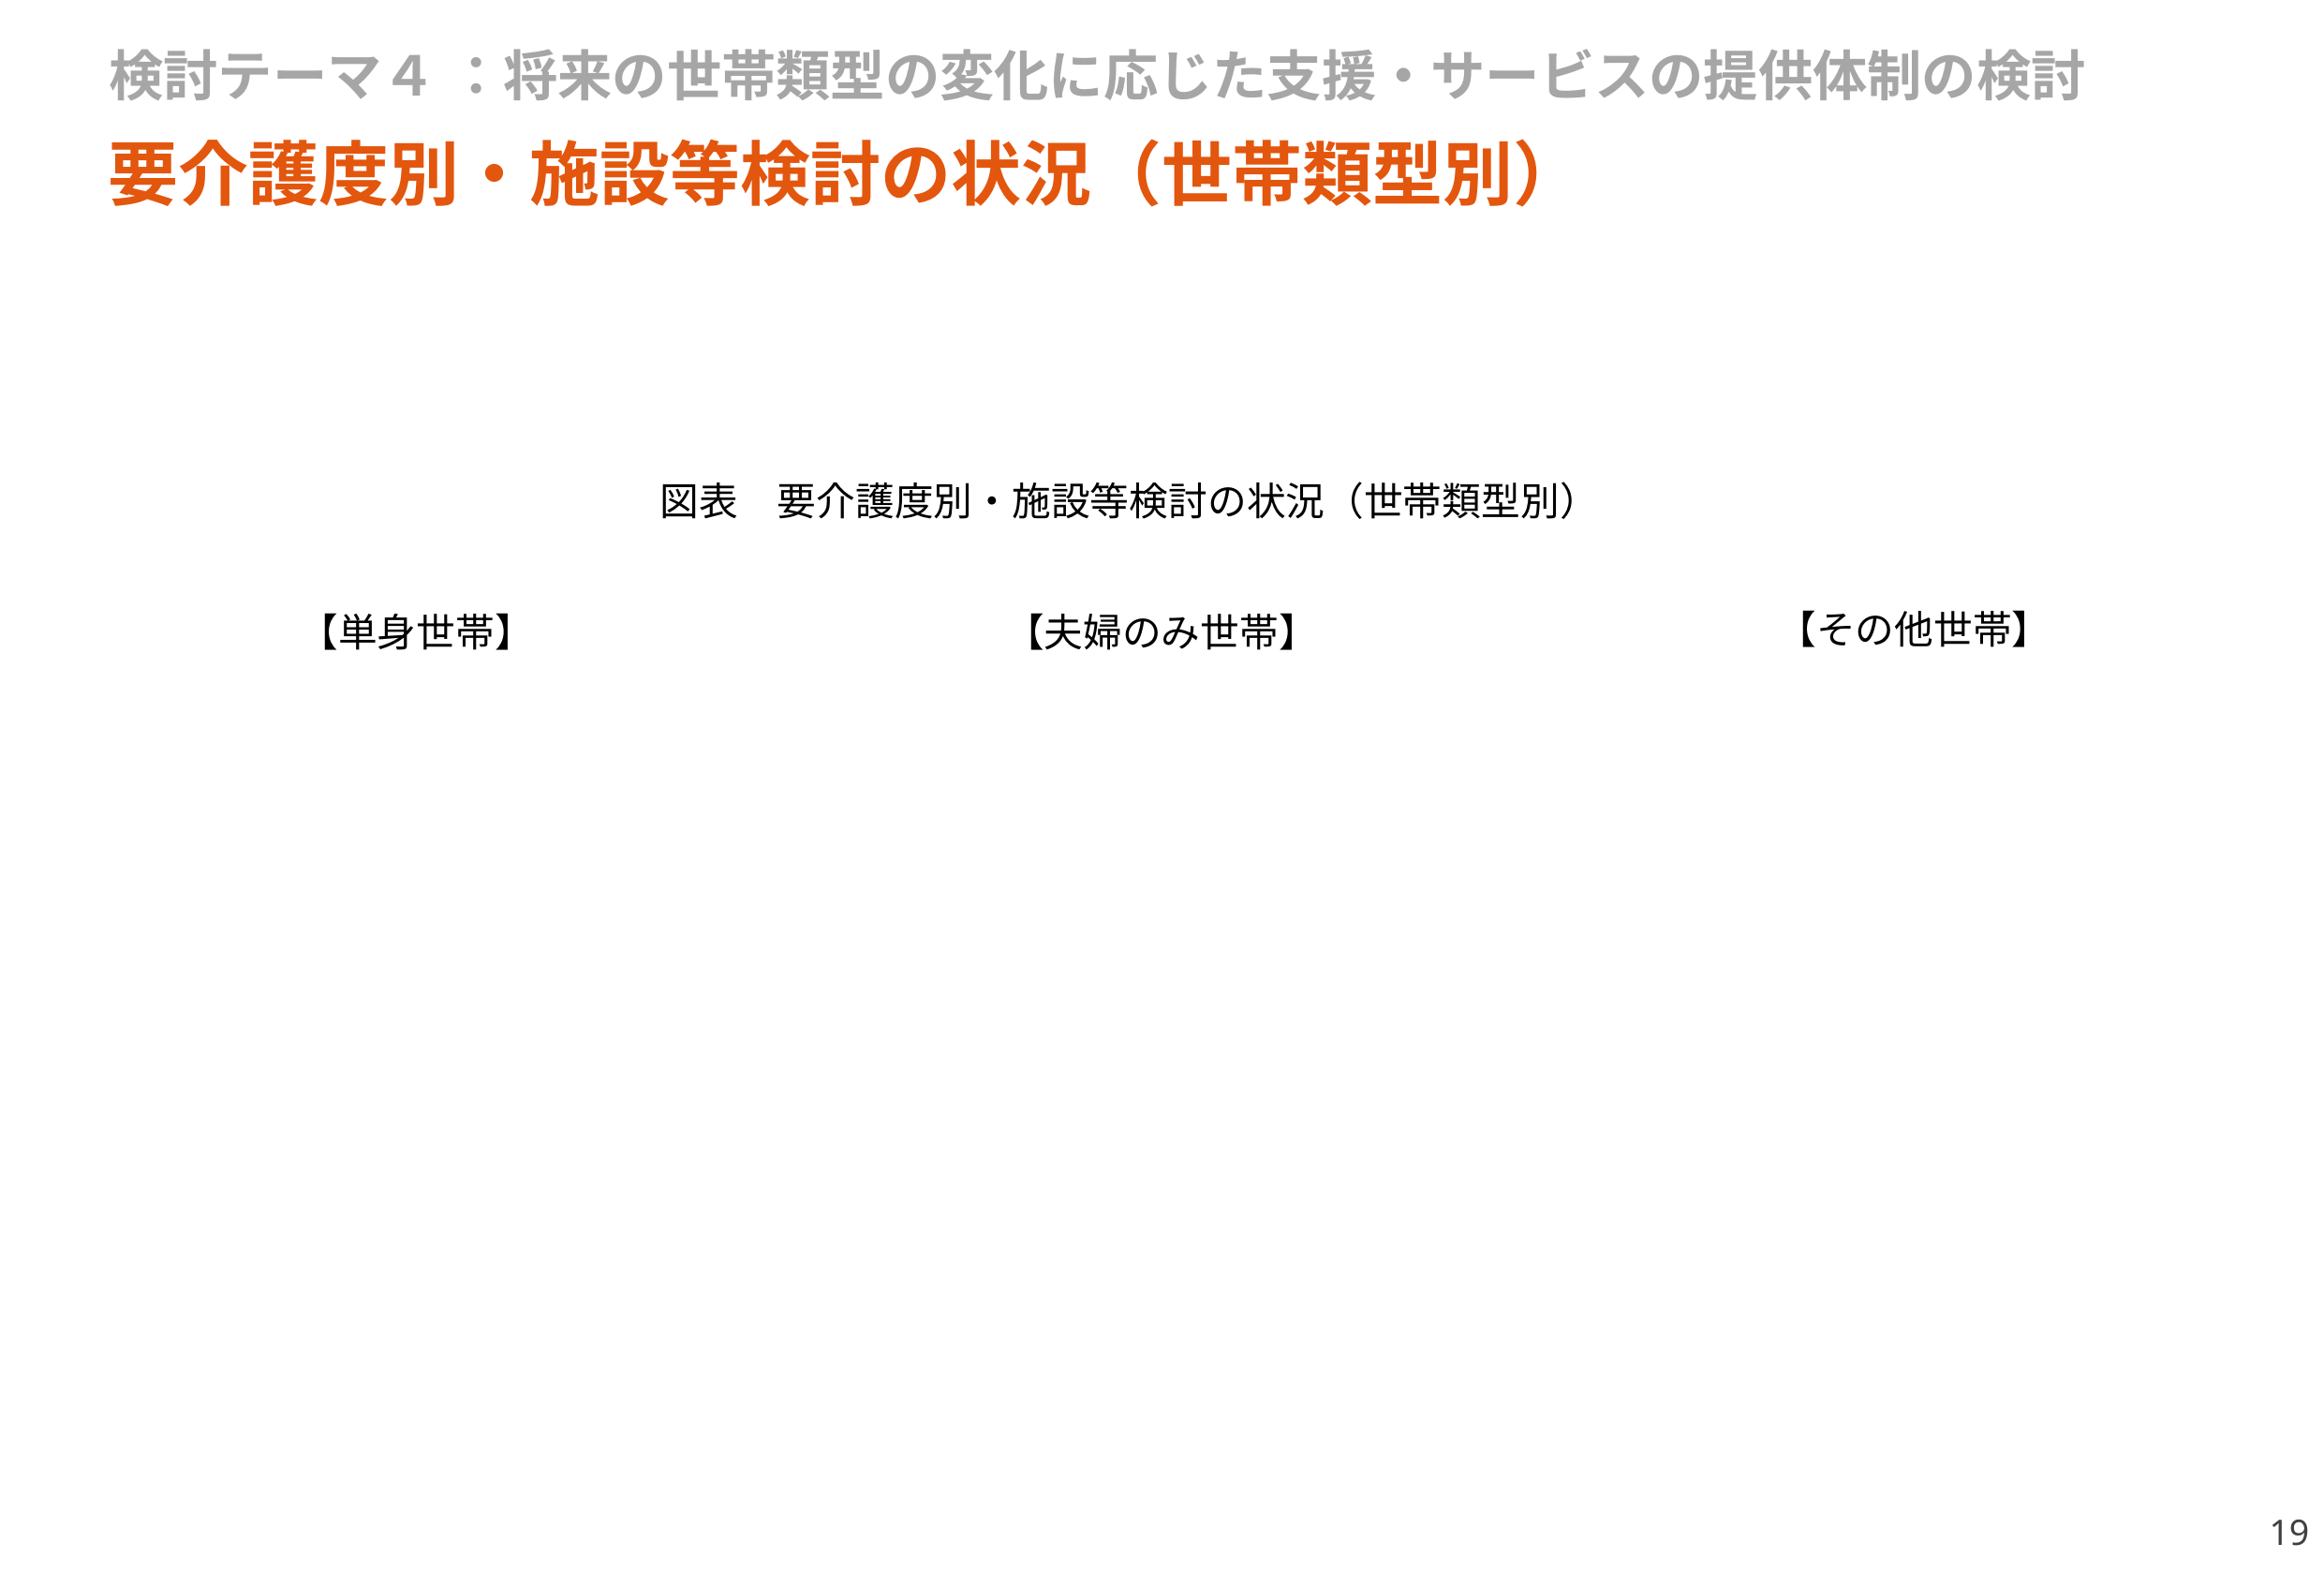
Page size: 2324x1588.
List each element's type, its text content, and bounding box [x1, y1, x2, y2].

text_box 要介護度別・施設等検討の状況（世帯類型別） [94, 122, 2324, 215]
text_box 【その他世帯】 [1763, 598, 2065, 660]
text_box 図表 要介護度別・施設等検討の状況（世帯類型別） [645, 469, 1613, 531]
text_box 検討テーマ４ ：将来の世帯類型の変化に応じた支援・サービスの提供体制の検討 [95, 34, 2245, 114]
text_box 19 [1800, 1503, 2324, 1588]
text_box 【夫婦のみ世帯】 [991, 601, 1332, 661]
text_box 【単身世帯】 [285, 601, 548, 661]
